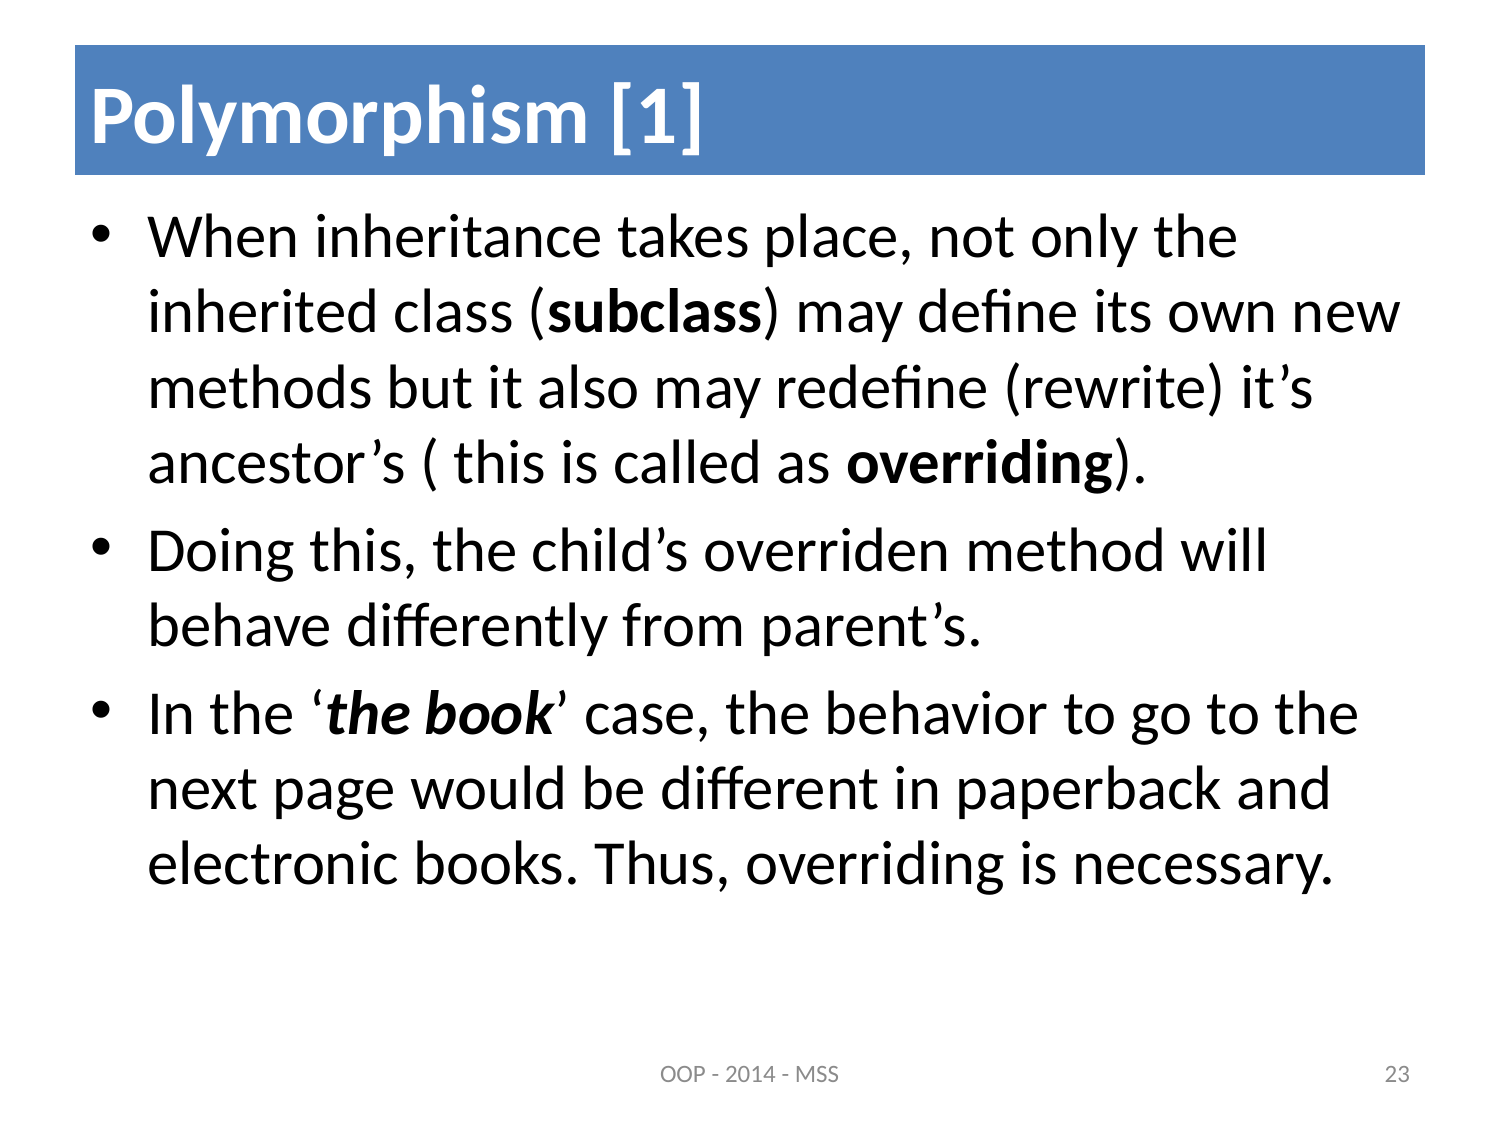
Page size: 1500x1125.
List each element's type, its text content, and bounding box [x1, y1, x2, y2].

title Polymorphism [1] [75, 45, 1425, 175]
list When inheritance takes place, not only the inherited class (subclass) may define its own new methods but it also may redefine (rewrite) it’s ancestor’s ( this is called as overriding). Doing this, the child’s overriden method will behave differently from parent’s. In the ‘the book’ case, the behavior to go to the next page would be different in paperback and electronic books. Thus, overriding is necessary. [75, 187, 1425, 1005]
footer OOP - 2014 - MSS [512, 1042, 988, 1103]
slide_number 23 [1074, 1042, 1425, 1103]
